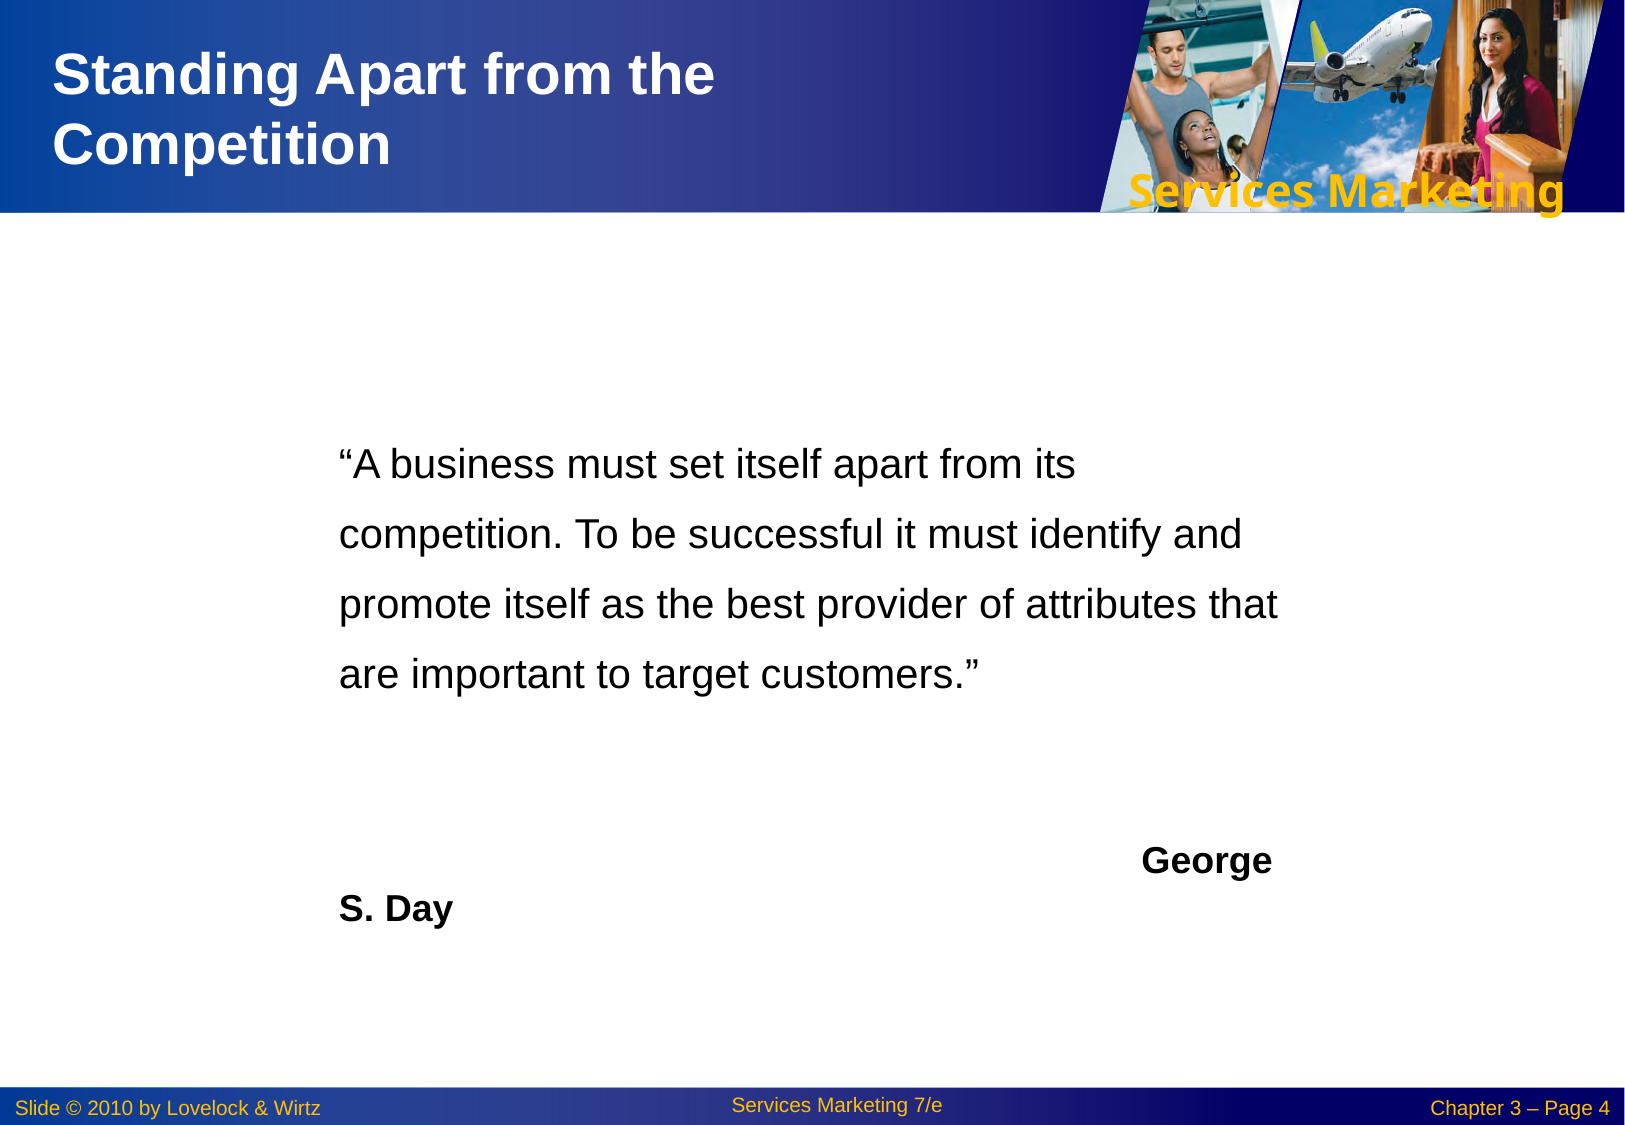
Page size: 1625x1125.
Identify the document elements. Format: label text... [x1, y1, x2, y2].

picture [1546, 187, 1556, 202]
picture [1162, 186, 1172, 192]
list “A business must set itself apart from its competition. To be successful it must identify and promote itself as the best provider of attributes that are important to target customers.” George S. Day [249, 349, 1326, 926]
picture [1100, 0, 1604, 213]
title Standing Apart from the Competition [36, 37, 1088, 176]
